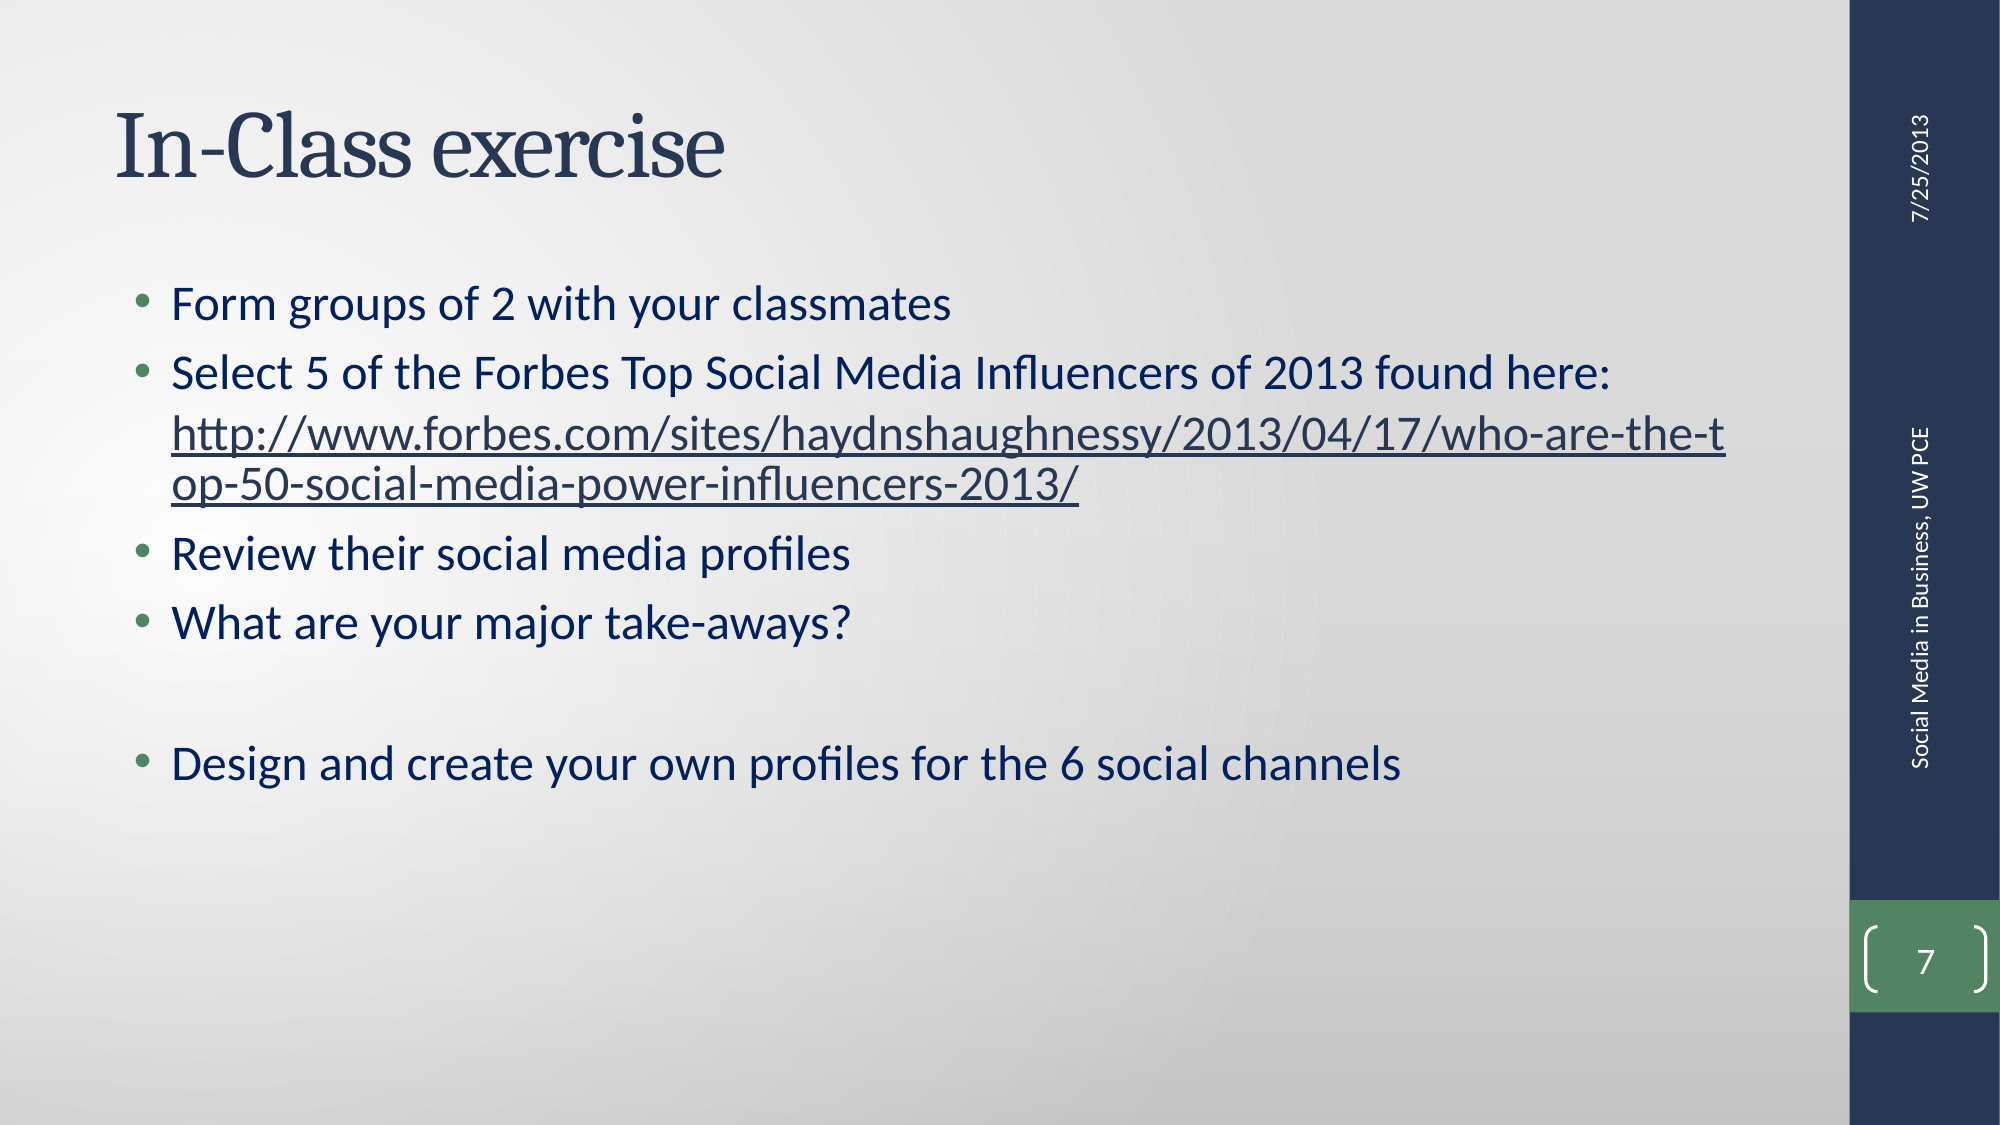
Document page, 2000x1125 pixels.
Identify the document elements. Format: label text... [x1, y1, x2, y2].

footer Social Media in Business, UW PCE [1878, 308, 1958, 889]
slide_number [1878, 100, 1958, 295]
title In-Class exercise [99, 45, 1767, 233]
list Form groups of 2 with your classmates Select 5 of the Forbes Top Social Media Influencers of 2013 found here: http://www.forbes.com/sites/haydnshaughnessy/2013/04/17/who-are-the-top-50-social-media-power-influencers-2013/ Review their social media profiles What are your major take-aways? Design and create your own profiles for the 6 social channels [99, 262, 1767, 1050]
slide_number 7 [1864, 925, 1988, 994]
